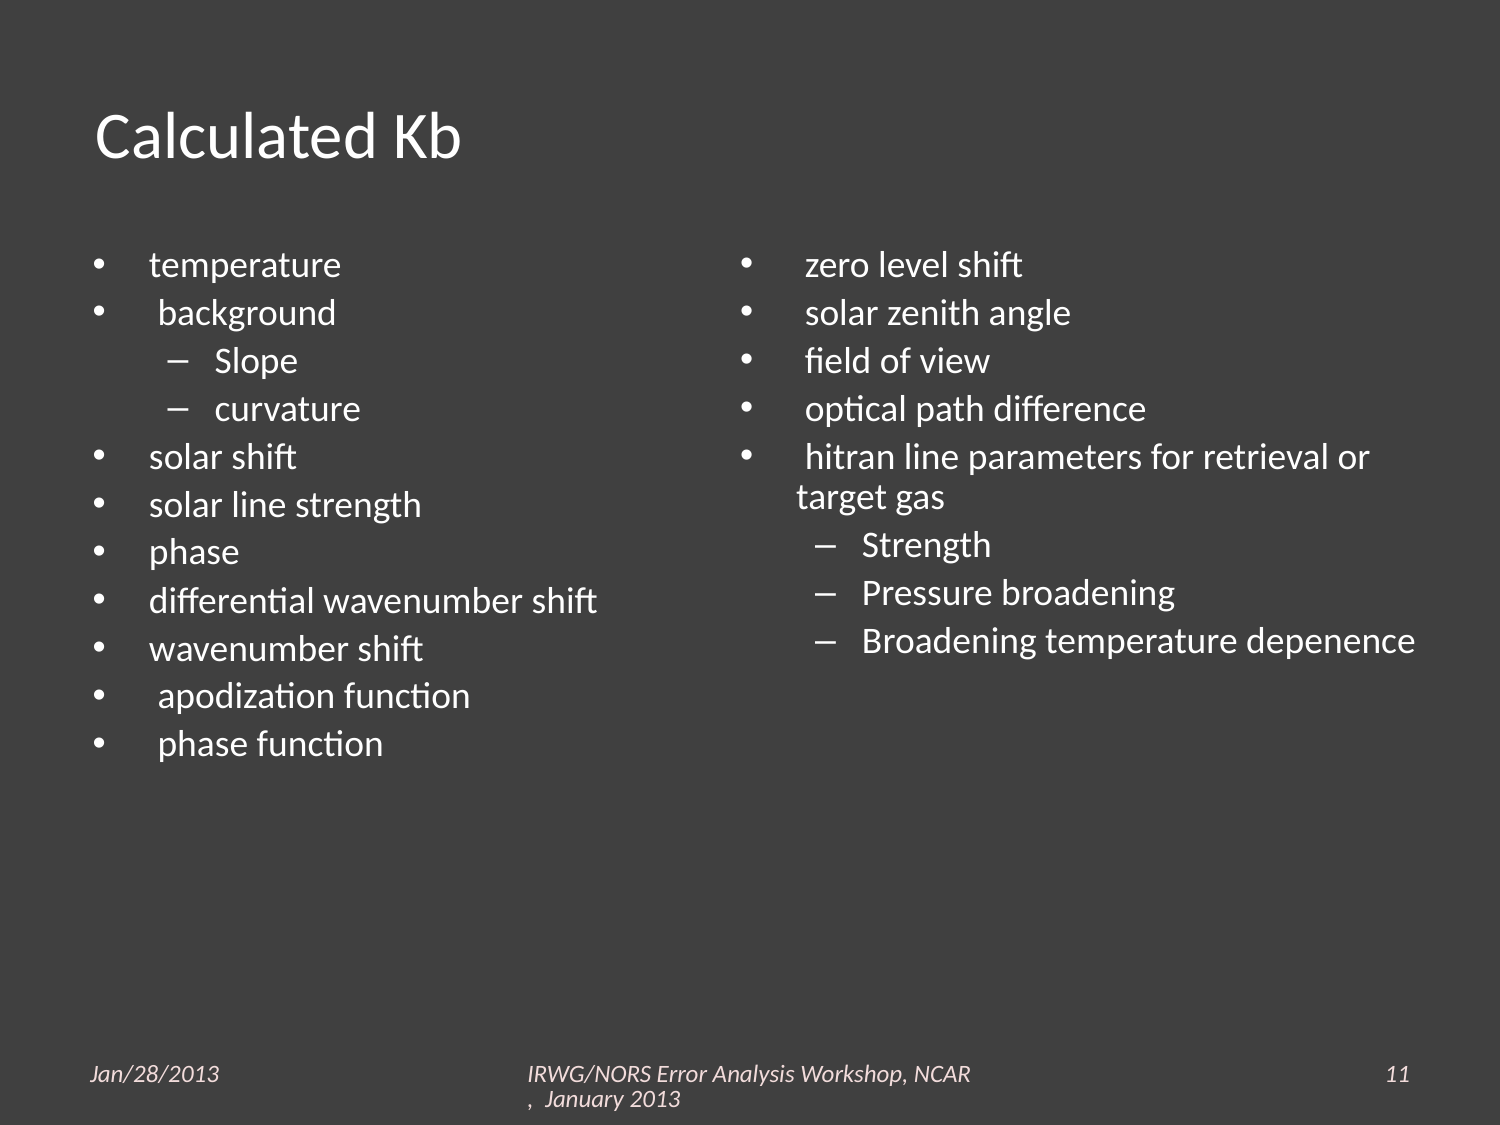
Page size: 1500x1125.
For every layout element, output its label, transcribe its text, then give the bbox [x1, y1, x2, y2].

footer IRWG/NORS Error Analysis Workshop, NCAR, January 2013 [512, 1042, 988, 1103]
slide_number 11 [1074, 1042, 1425, 1103]
slide_number Jan/28/2013 [75, 1042, 425, 1103]
title Calculated Kb [80, 87, 650, 177]
text_box zero level shift solar zenith angle field of view optical path difference hitran line parameters for retrieval or target gas Strength Pressure broadening Broadening temperature depenence [725, 237, 1438, 913]
list temperature background Slope curvature solar shift solar line strength phase differential wavenumber shift wavenumber shift apodization function phase function [77, 237, 688, 913]
